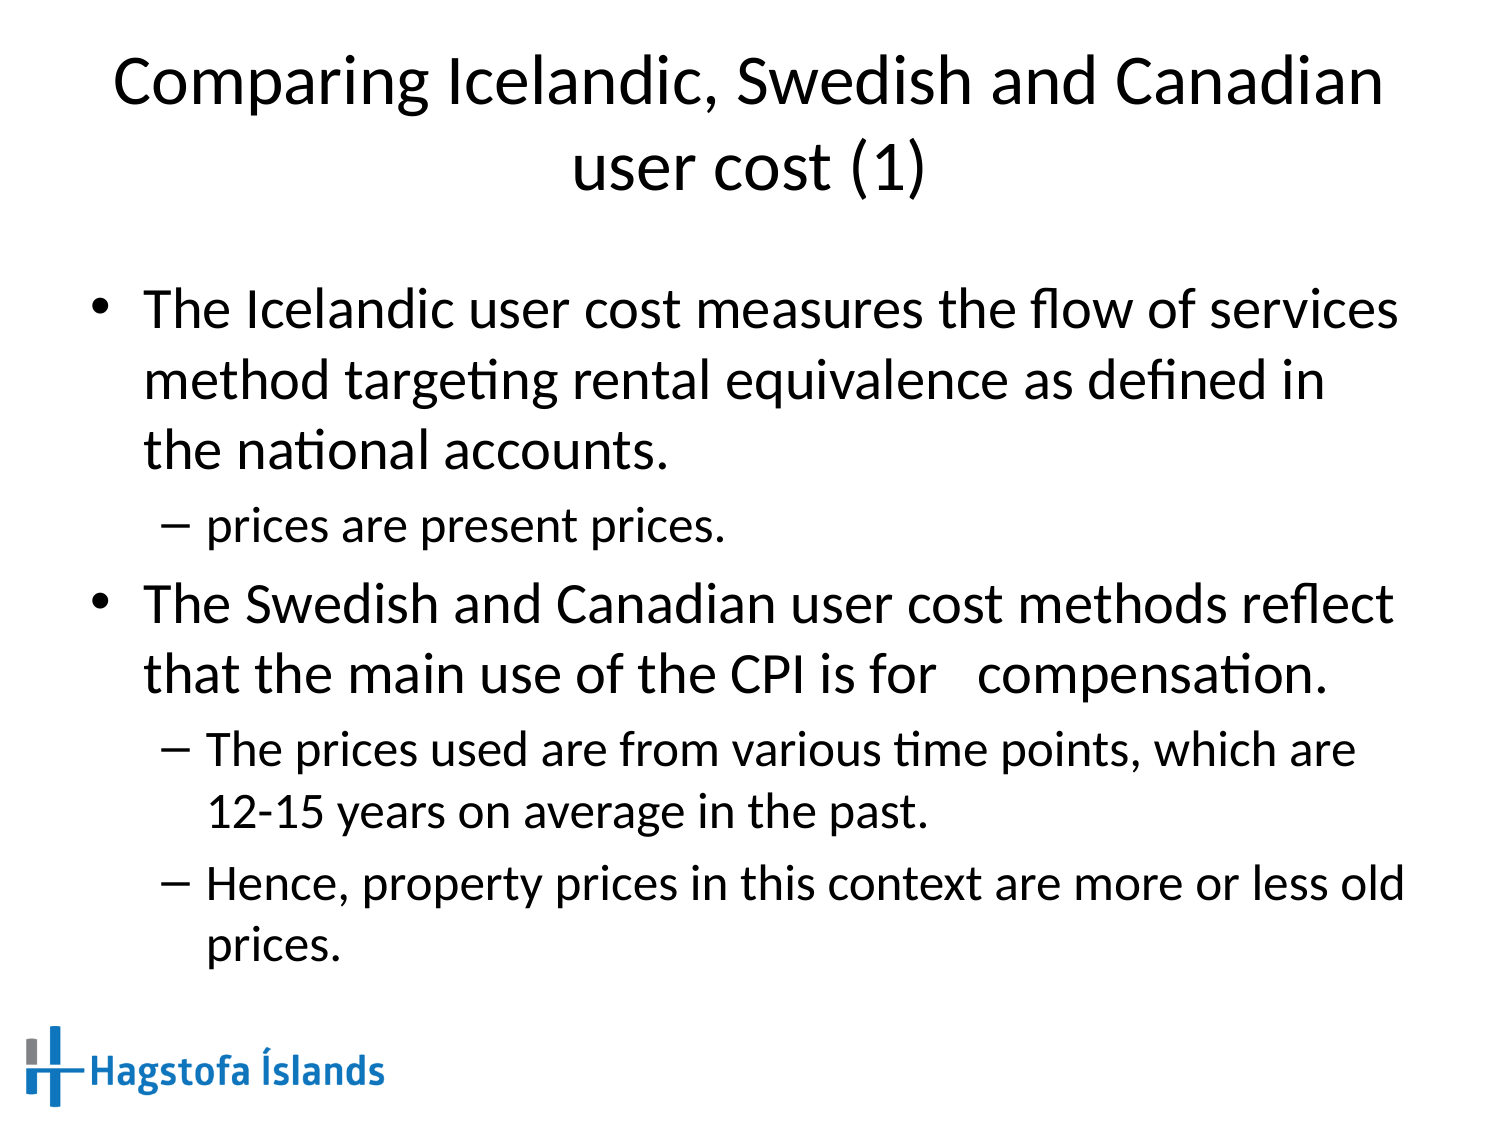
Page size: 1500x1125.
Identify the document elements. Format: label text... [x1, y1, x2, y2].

list The Icelandic user cost measures the flow of services method targeting rental equivalence as defined in the national accounts. prices are present prices. The Swedish and Canadian user cost methods reflect that the main use of the CPI is for compensation. The prices used are from various time points, which are 12-15 years on average in the past. Hence, property prices in this context are more or less old prices. [75, 262, 1425, 1005]
picture [24, 1024, 386, 1109]
title Comparing Icelandic, Swedish and Canadian user cost (1) [75, 24, 1425, 213]
